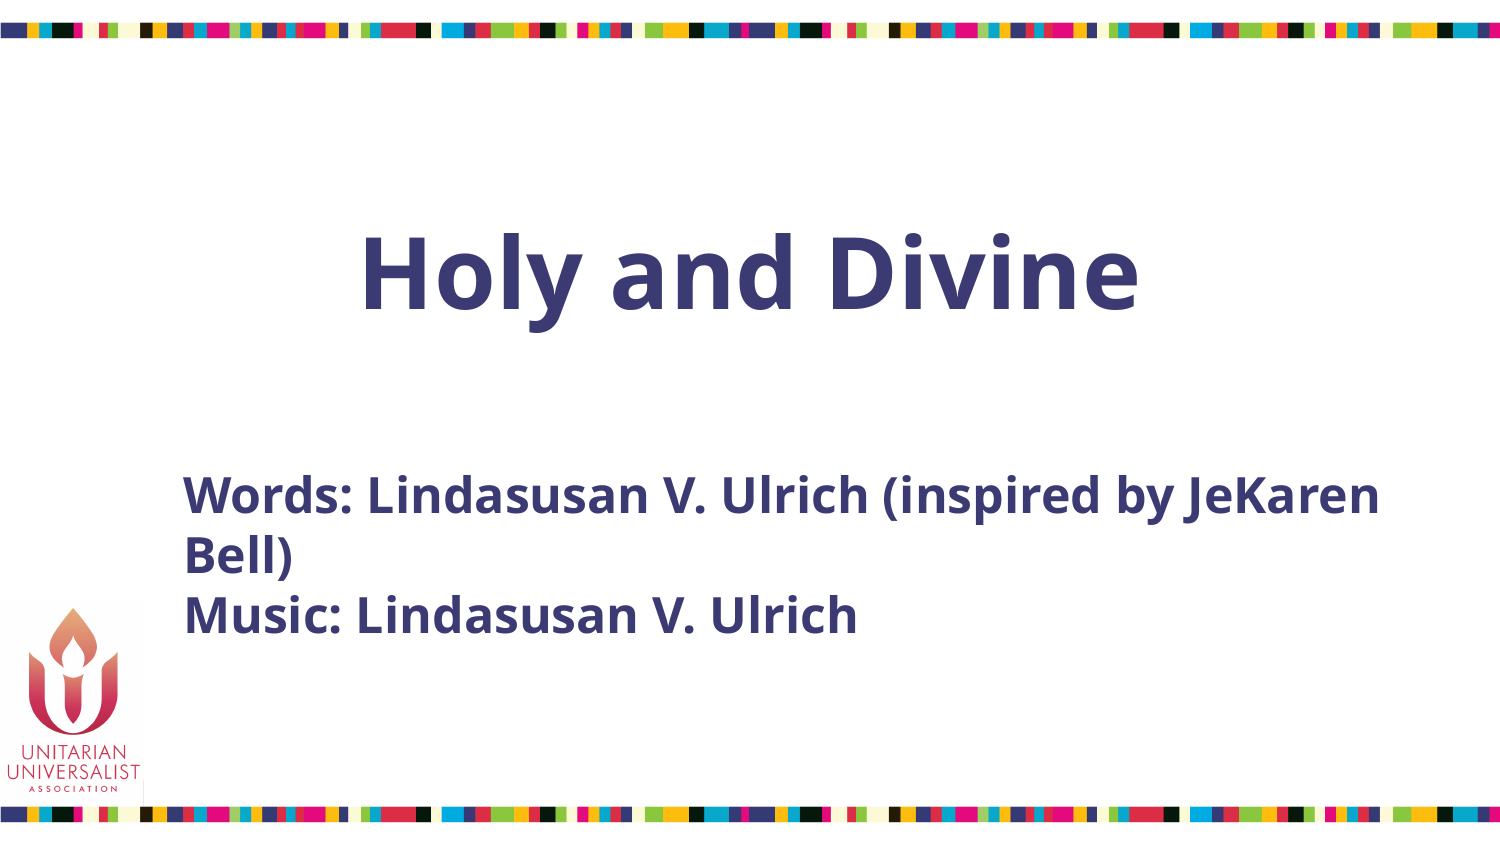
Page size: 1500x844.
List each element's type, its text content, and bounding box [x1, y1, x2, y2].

text_box Words: Lindasusan V. Ulrich (inspired by JeKaren Bell) Music: Lindasusan V. Ulrich [168, 448, 1495, 719]
picture [0, 600, 1500, 824]
picture [0, 22, 1500, 40]
text_box Holy and Divine [74, 75, 1425, 345]
